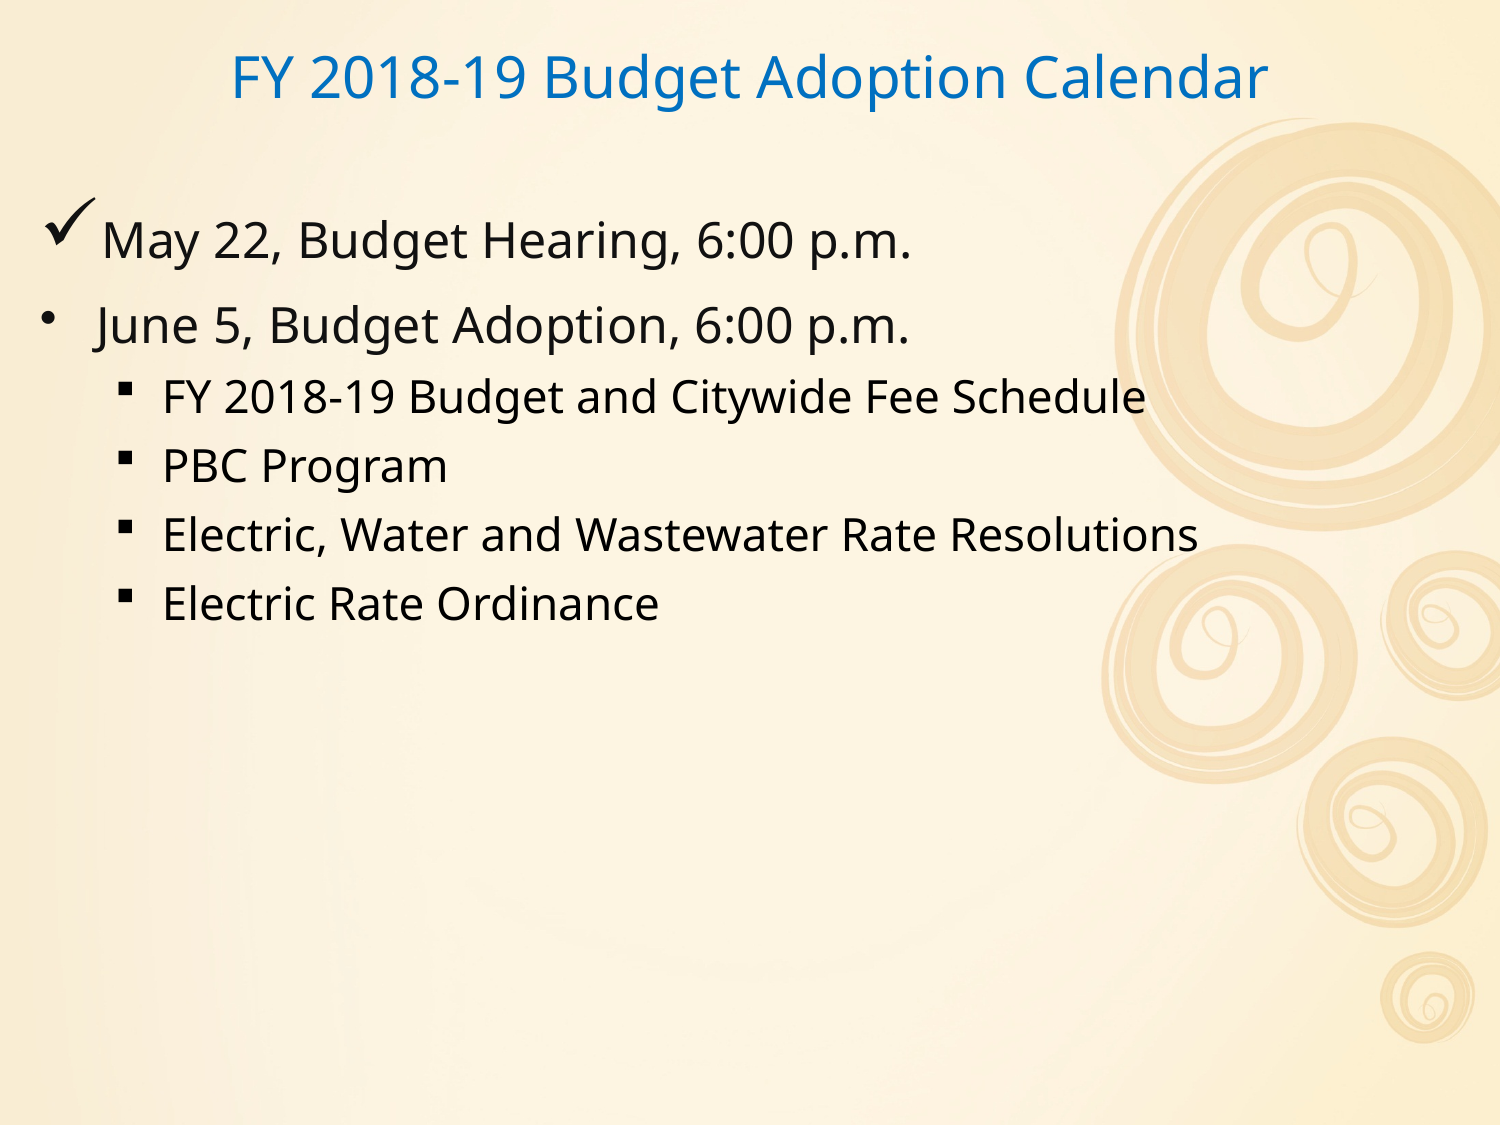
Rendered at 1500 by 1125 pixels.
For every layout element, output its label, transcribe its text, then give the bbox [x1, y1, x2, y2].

title FY 2018-19 Budget Adoption Calendar [50, 24, 1450, 125]
list May 22, Budget Hearing, 6:00 p.m. June 5, Budget Adoption, 6:00 p.m. FY 2018-19 Budget and Citywide Fee Schedule PBC Program Electric, Water and Wastewater Rate Resolutions Electric Rate Ordinance [24, 162, 1438, 1125]
picture [0, 0, 1500, 1125]
